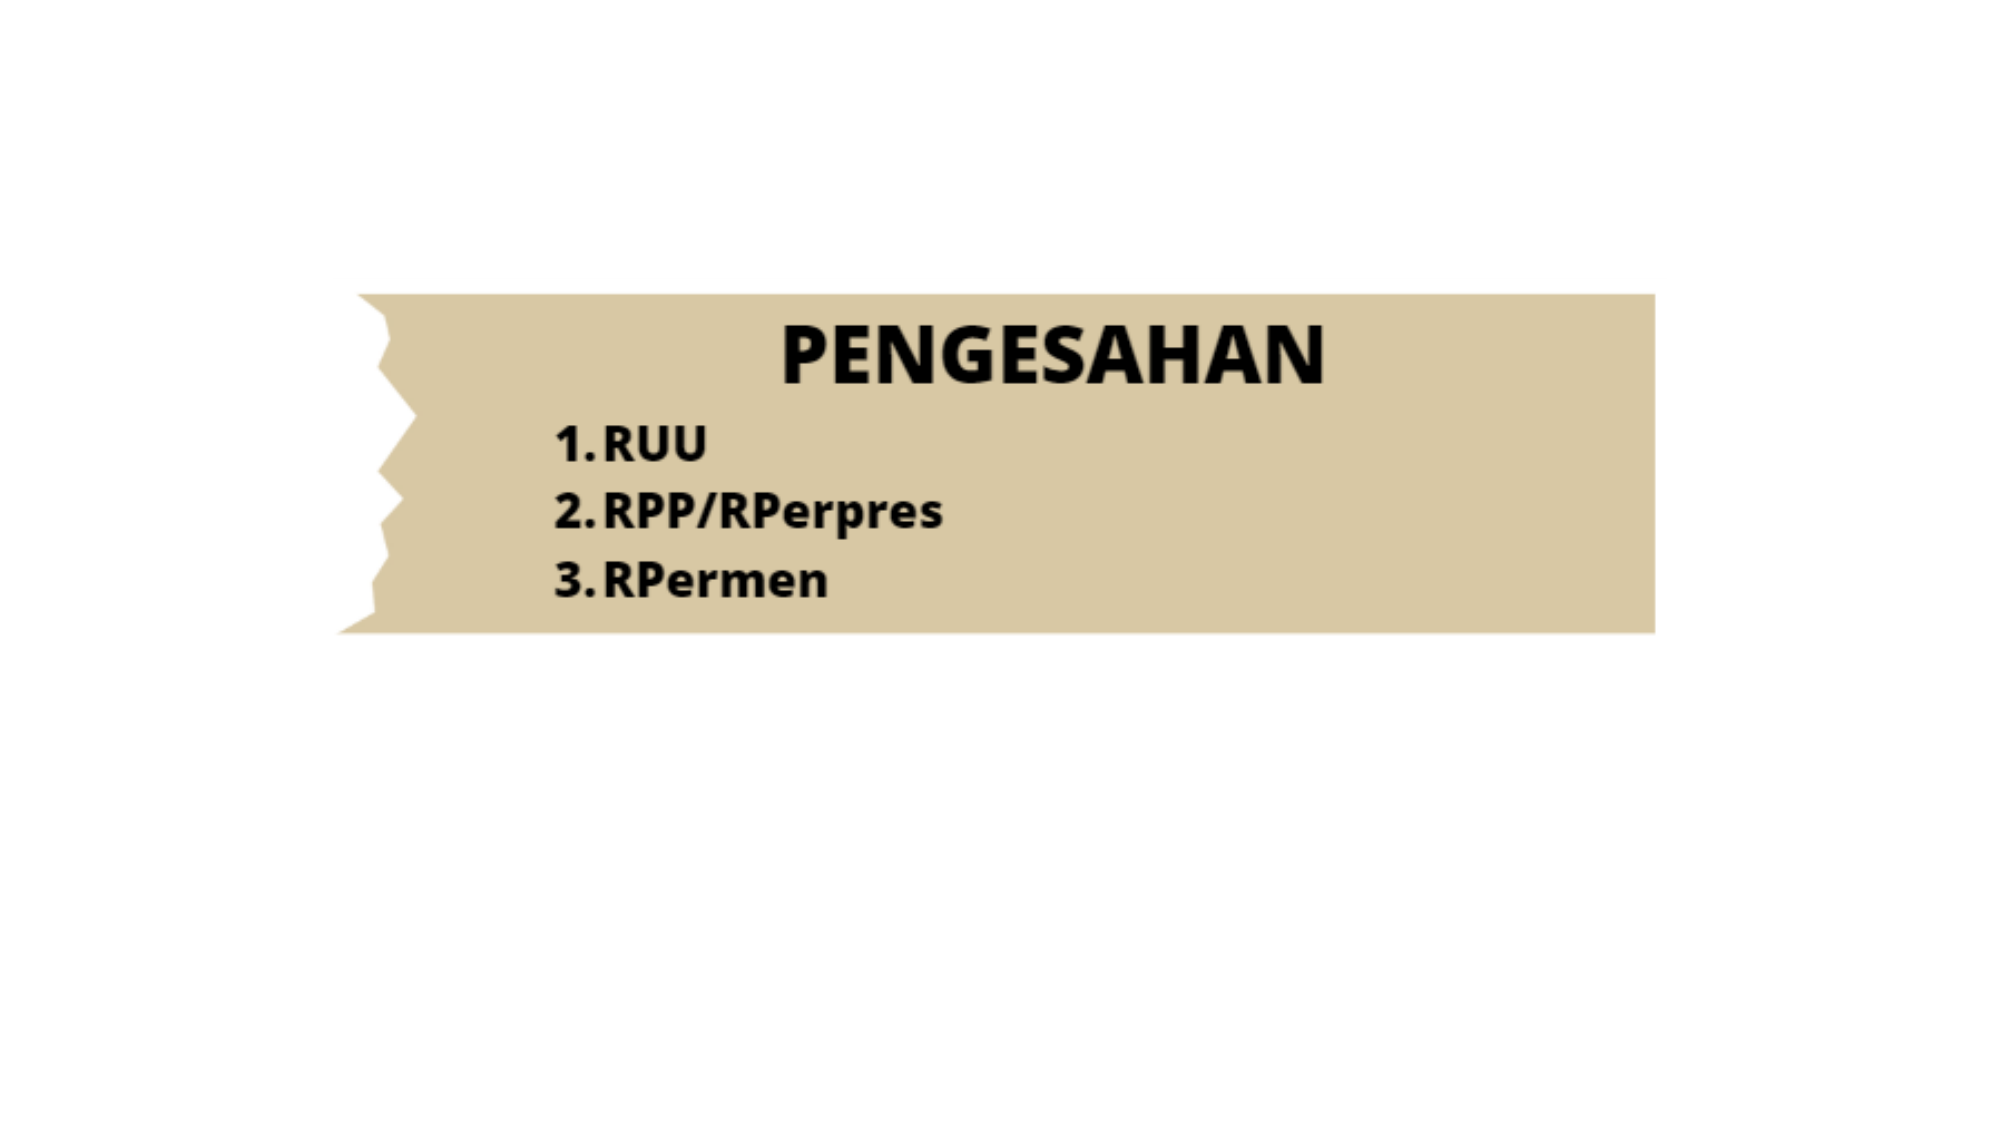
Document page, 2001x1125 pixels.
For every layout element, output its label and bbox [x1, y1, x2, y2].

picture [333, 277, 1667, 649]
